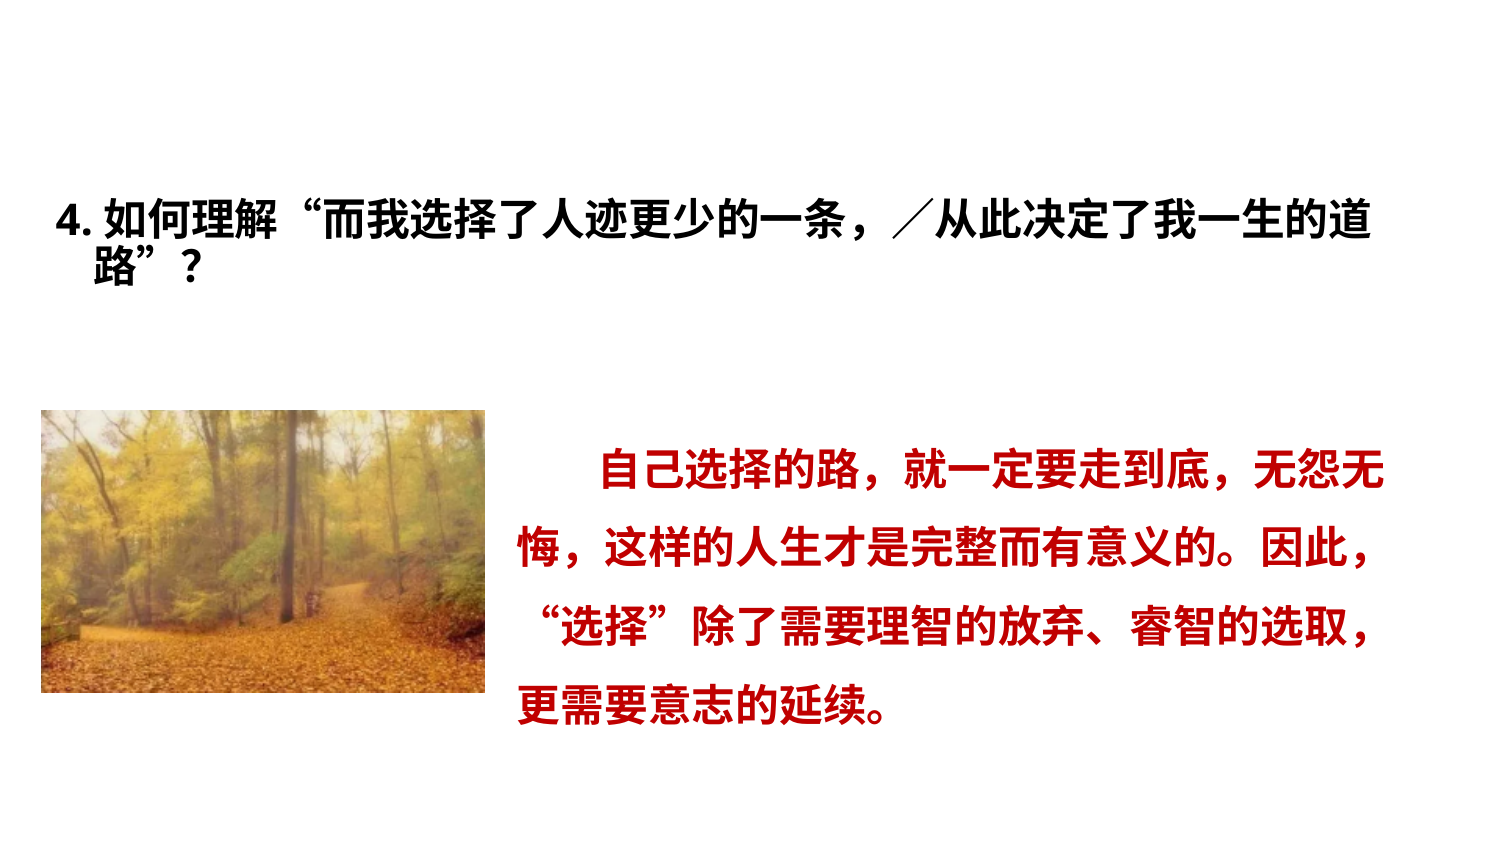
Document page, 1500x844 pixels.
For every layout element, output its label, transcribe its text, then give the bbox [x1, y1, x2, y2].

text_box 自己选择的路，就一定要走到底，无怨无悔，这样的人生才是完整而有意义的。因此，“选择”除了需要理智的放弃、睿智的选取，更需要意志的延续。 [505, 409, 1424, 738]
picture [41, 410, 485, 693]
text_box 4.如何理解“而我选择了人迹更少的一条，／从此决定了我一生的道路”？ [44, 192, 1395, 296]
